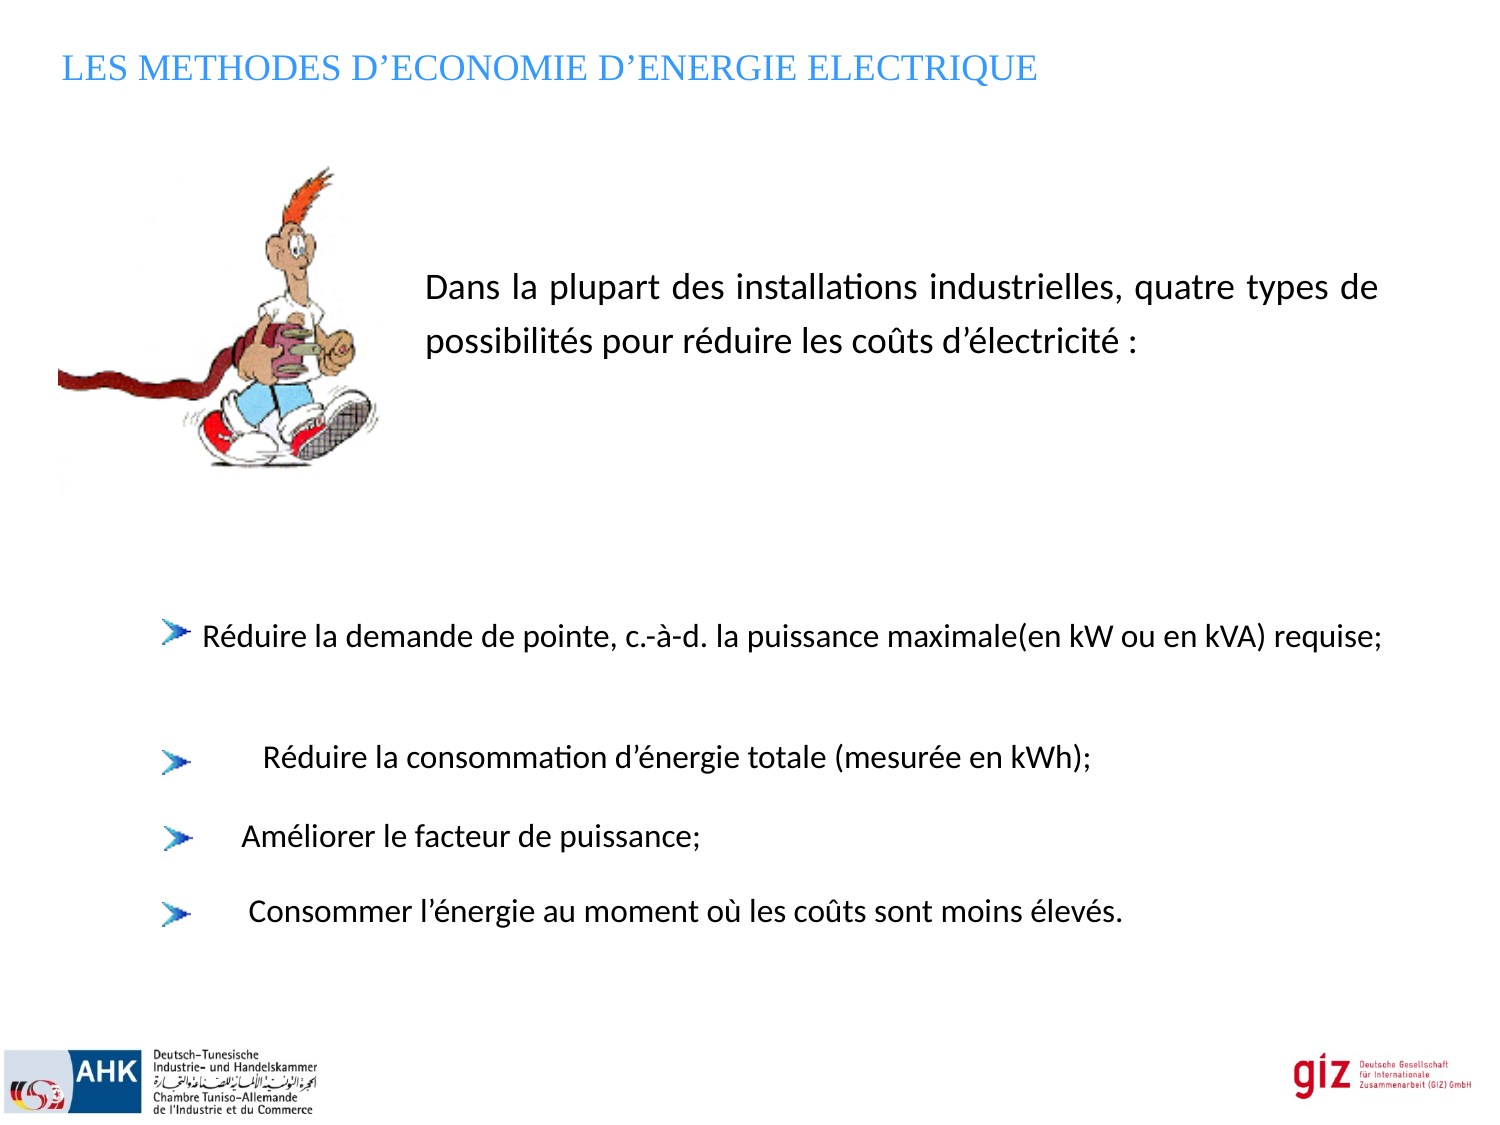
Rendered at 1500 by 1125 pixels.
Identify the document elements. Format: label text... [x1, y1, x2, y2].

picture [3, 1049, 317, 1114]
picture [58, 163, 384, 489]
picture [162, 901, 191, 927]
text_box Réduire la demande de pointe, c.-à-d. la puissance maximale(en kW ou en kVA) requise; [187, 594, 1413, 662]
text_box Dans la plupart des installations industrielles, quatre types de possibilités pour réduire les coûts d’électricité : [410, 246, 1395, 369]
picture [164, 826, 194, 852]
picture [162, 750, 191, 776]
picture [162, 619, 191, 645]
text_box LES METHODES D’ECONOMIE D’ENERGIE ELECTRIQUE [46, 35, 1125, 95]
picture [1275, 1031, 1500, 1125]
text_box Améliorer le facteur de puissance; [226, 807, 717, 862]
text_box Consommer l’énergie au moment où les coûts sont moins élevés. [233, 882, 1140, 937]
text_box Réduire la consommation d’énergie totale (mesurée en kWh); [248, 727, 1108, 783]
